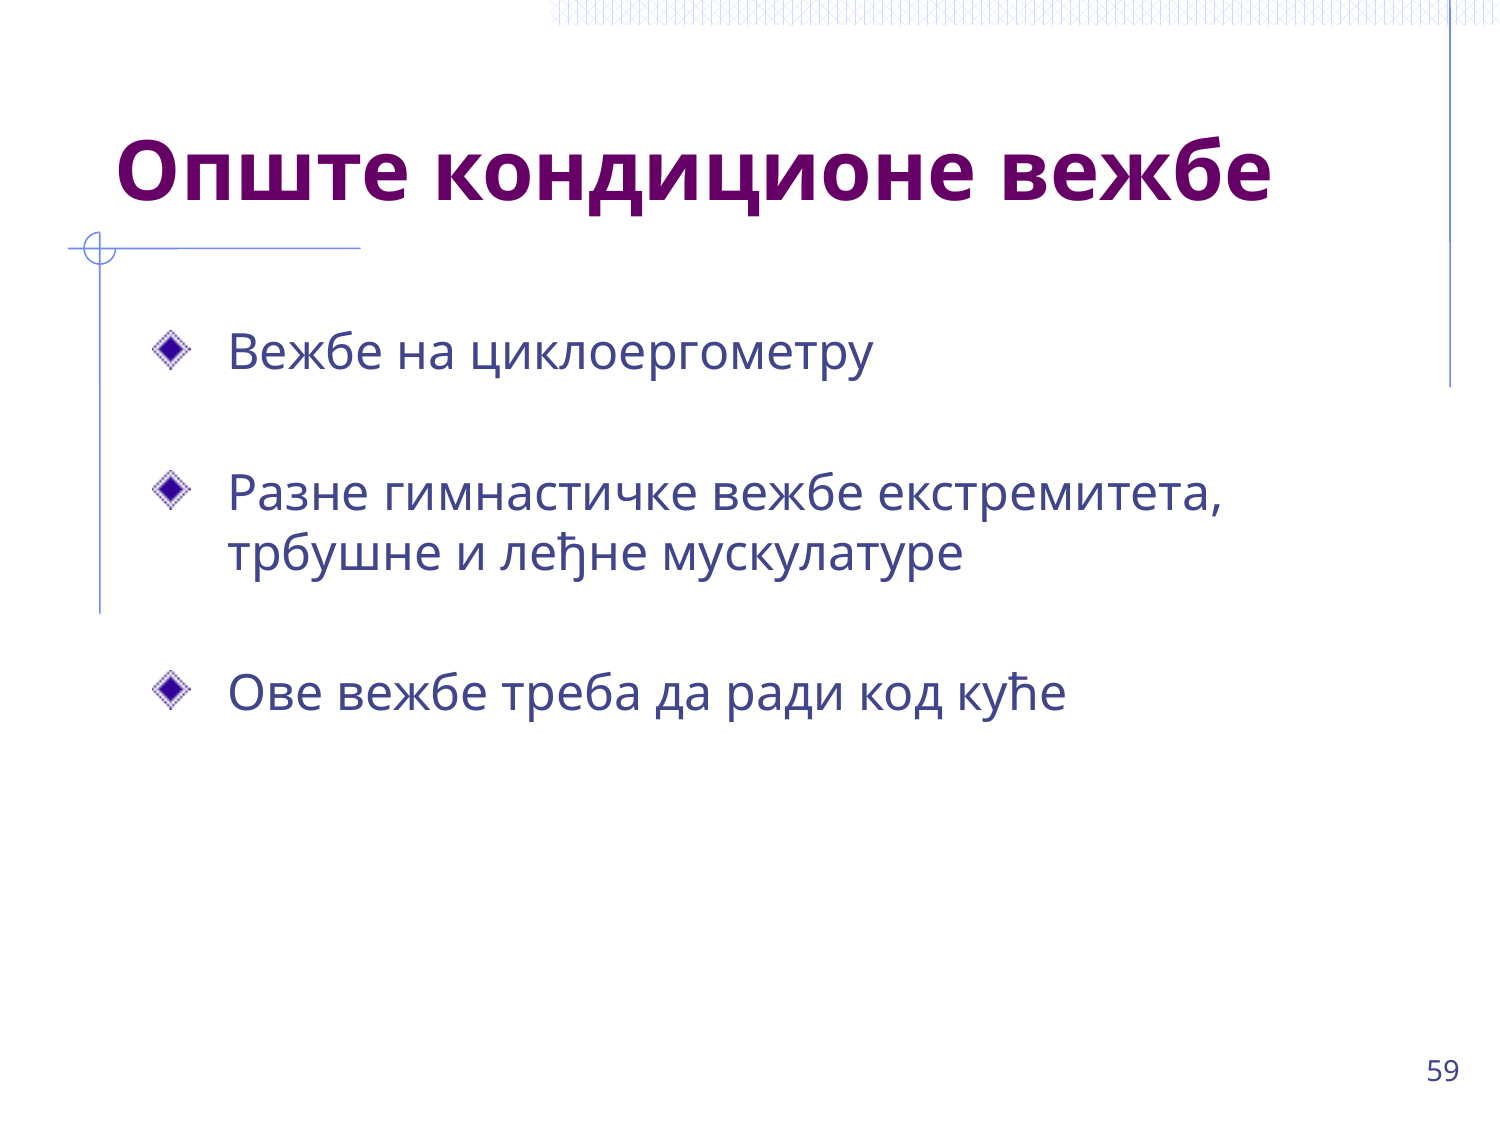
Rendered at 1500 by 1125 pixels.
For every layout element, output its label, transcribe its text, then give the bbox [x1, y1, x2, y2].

list Вежбе на циклоергометру Разне гимнастичке вежбе екстремитета, трбушне и леђне мускулатуре Ове вежбе треба да ради код куће [137, 312, 1413, 988]
picture [152, 470, 191, 510]
slide_number 59 [1162, 1025, 1475, 1100]
title Опште кондиционе вежбе [99, 37, 1376, 226]
picture [152, 330, 191, 370]
picture [152, 670, 191, 710]
